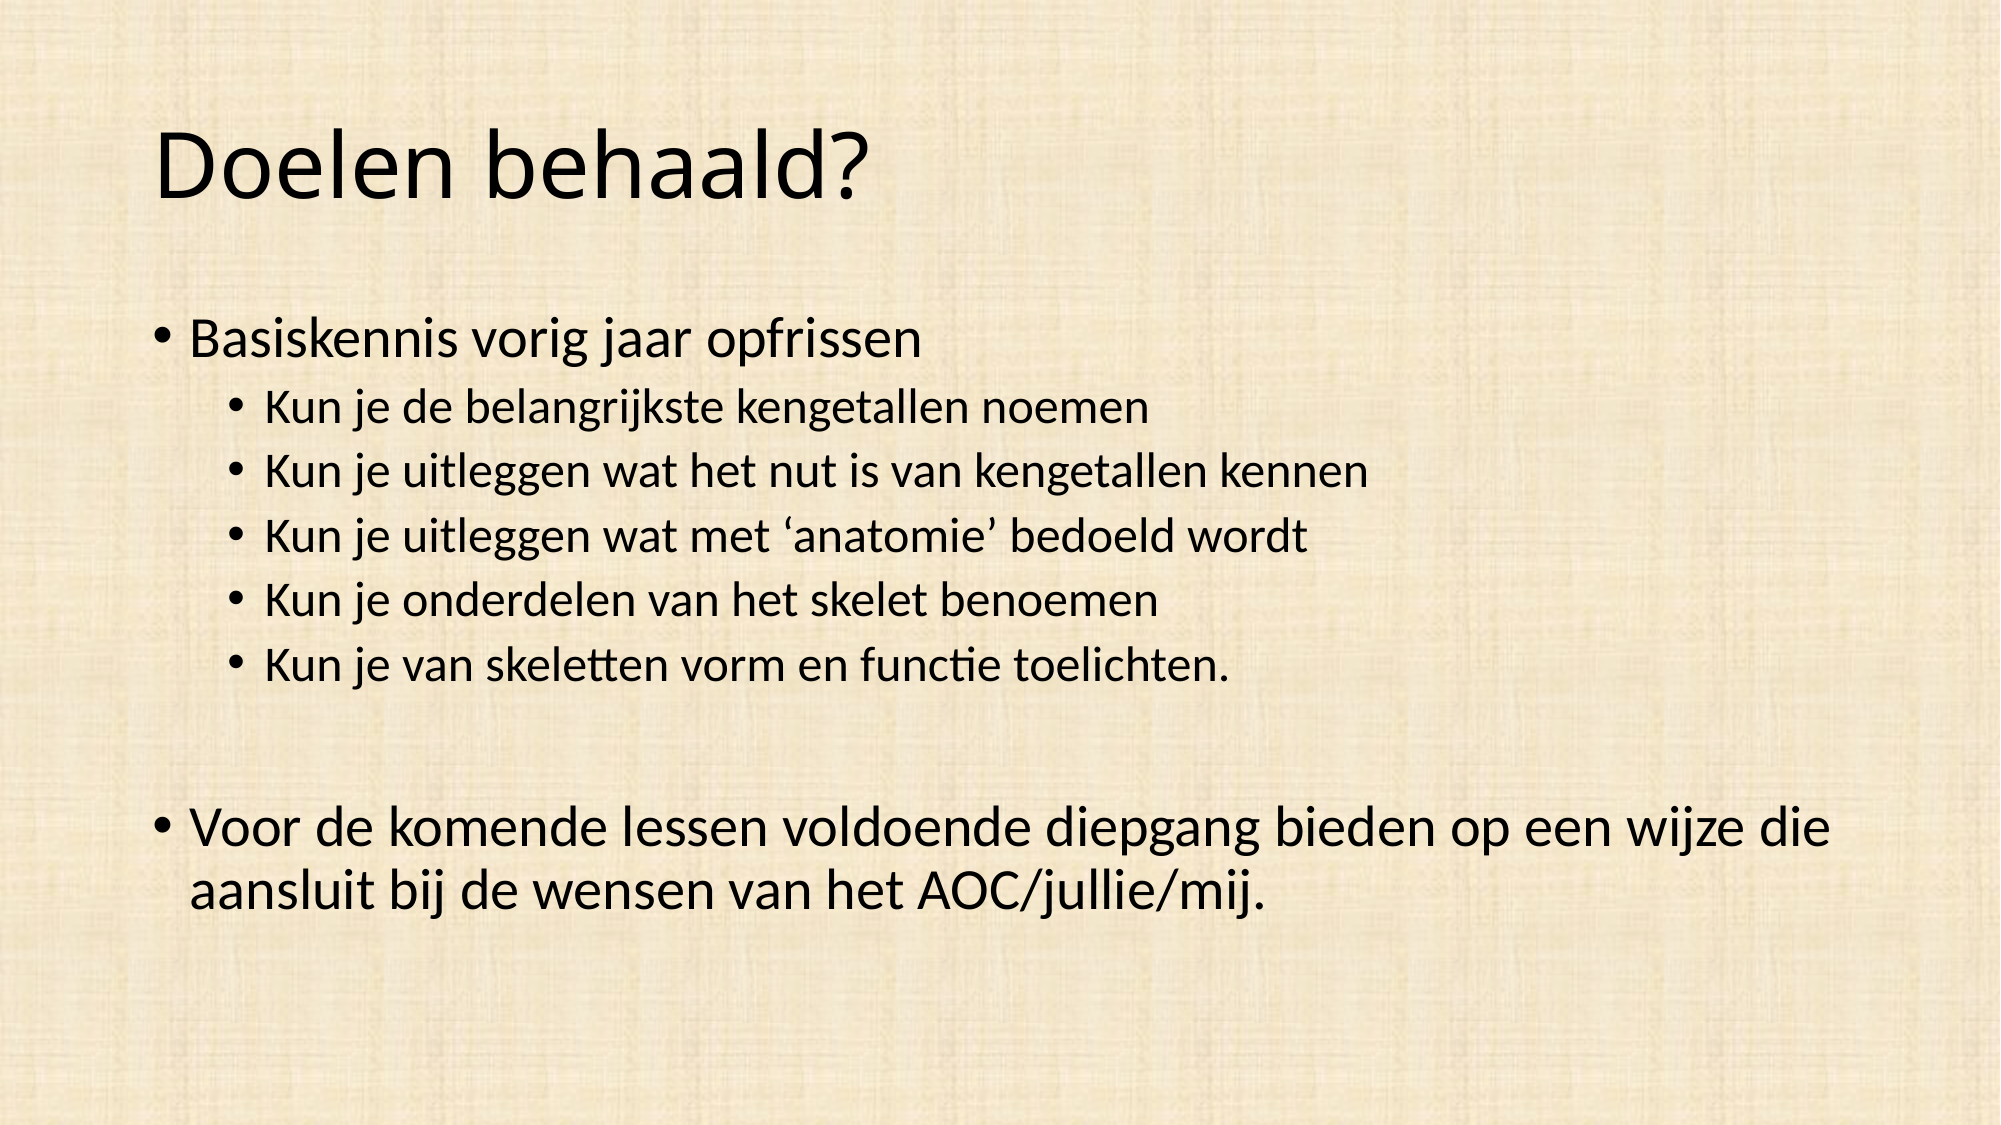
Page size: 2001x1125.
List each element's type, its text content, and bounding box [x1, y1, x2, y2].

list Basiskennis vorig jaar opfrissen Kun je de belangrijkste kengetallen noemen Kun je uitleggen wat het nut is van kengetallen kennen Kun je uitleggen wat met ‘anatomie’ bedoeld wordt Kun je onderdelen van het skelet benoemen Kun je van skeletten vorm en functie toelichten. Voor de komende lessen voldoende diepgang bieden op een wijze die aansluit bij de wensen van het AOC/jullie/mij. [137, 299, 1863, 1014]
title Doelen behaald? [137, 59, 1863, 278]
